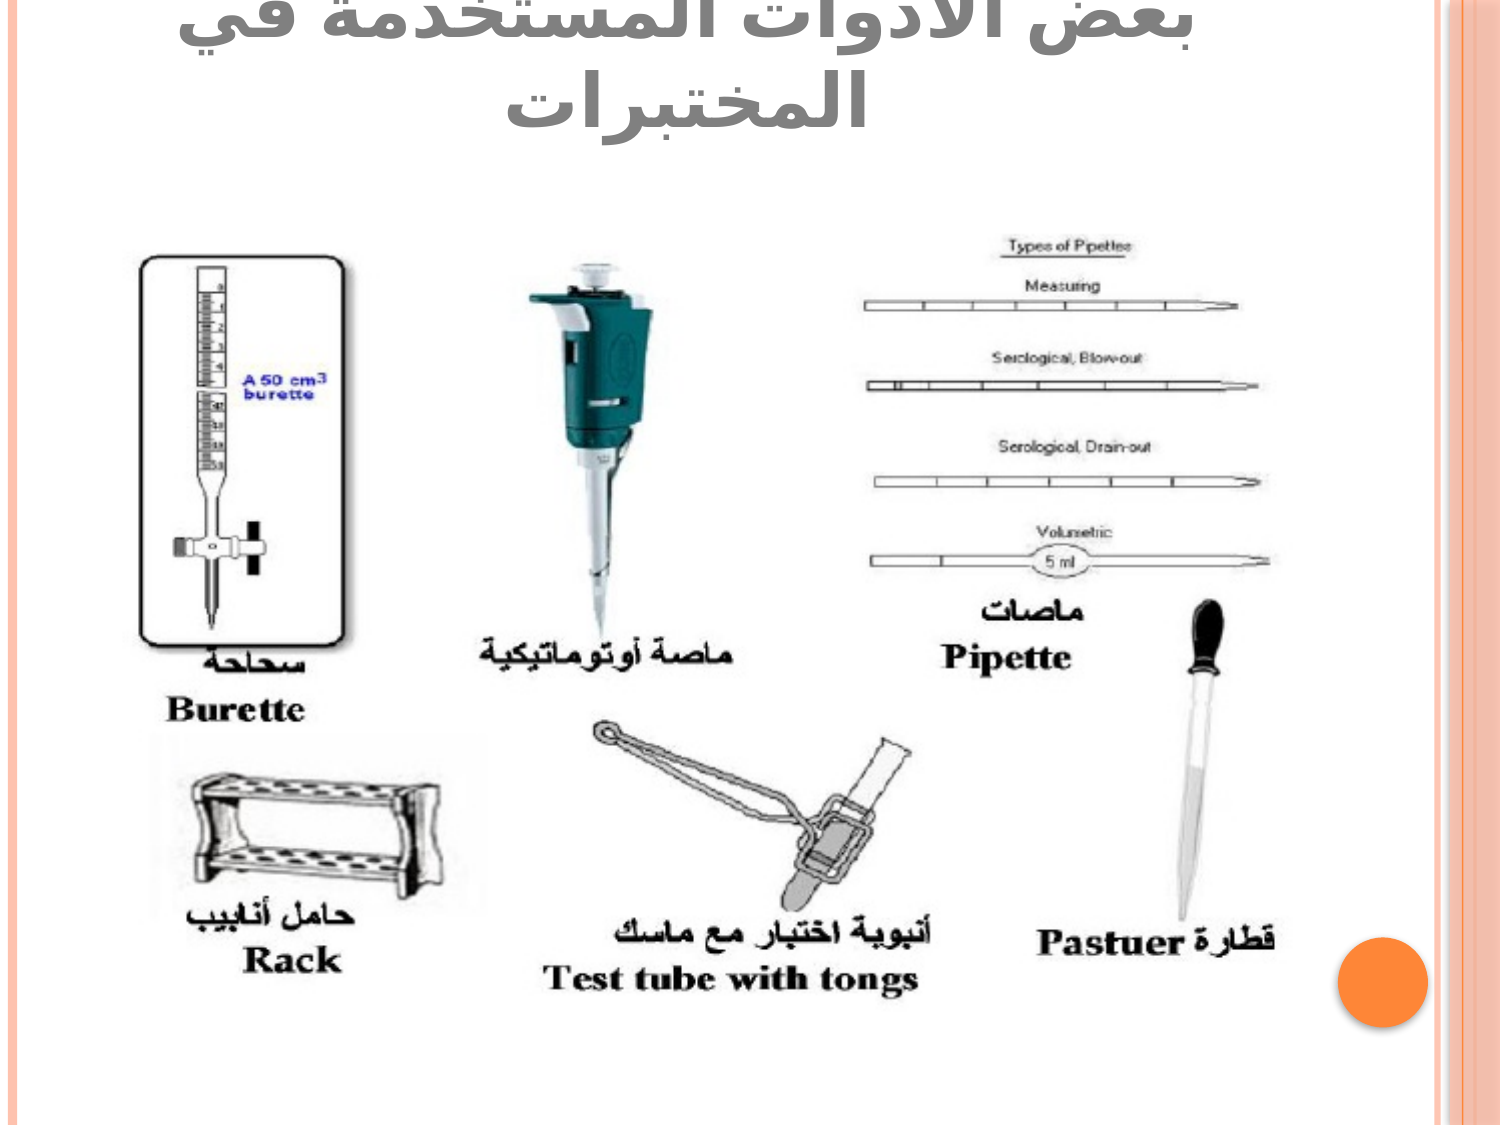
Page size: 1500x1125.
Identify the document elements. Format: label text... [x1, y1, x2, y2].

title بعض الأدوات المستخدمة في المختبرات [75, 45, 1300, 150]
picture [74, 186, 1313, 1063]
